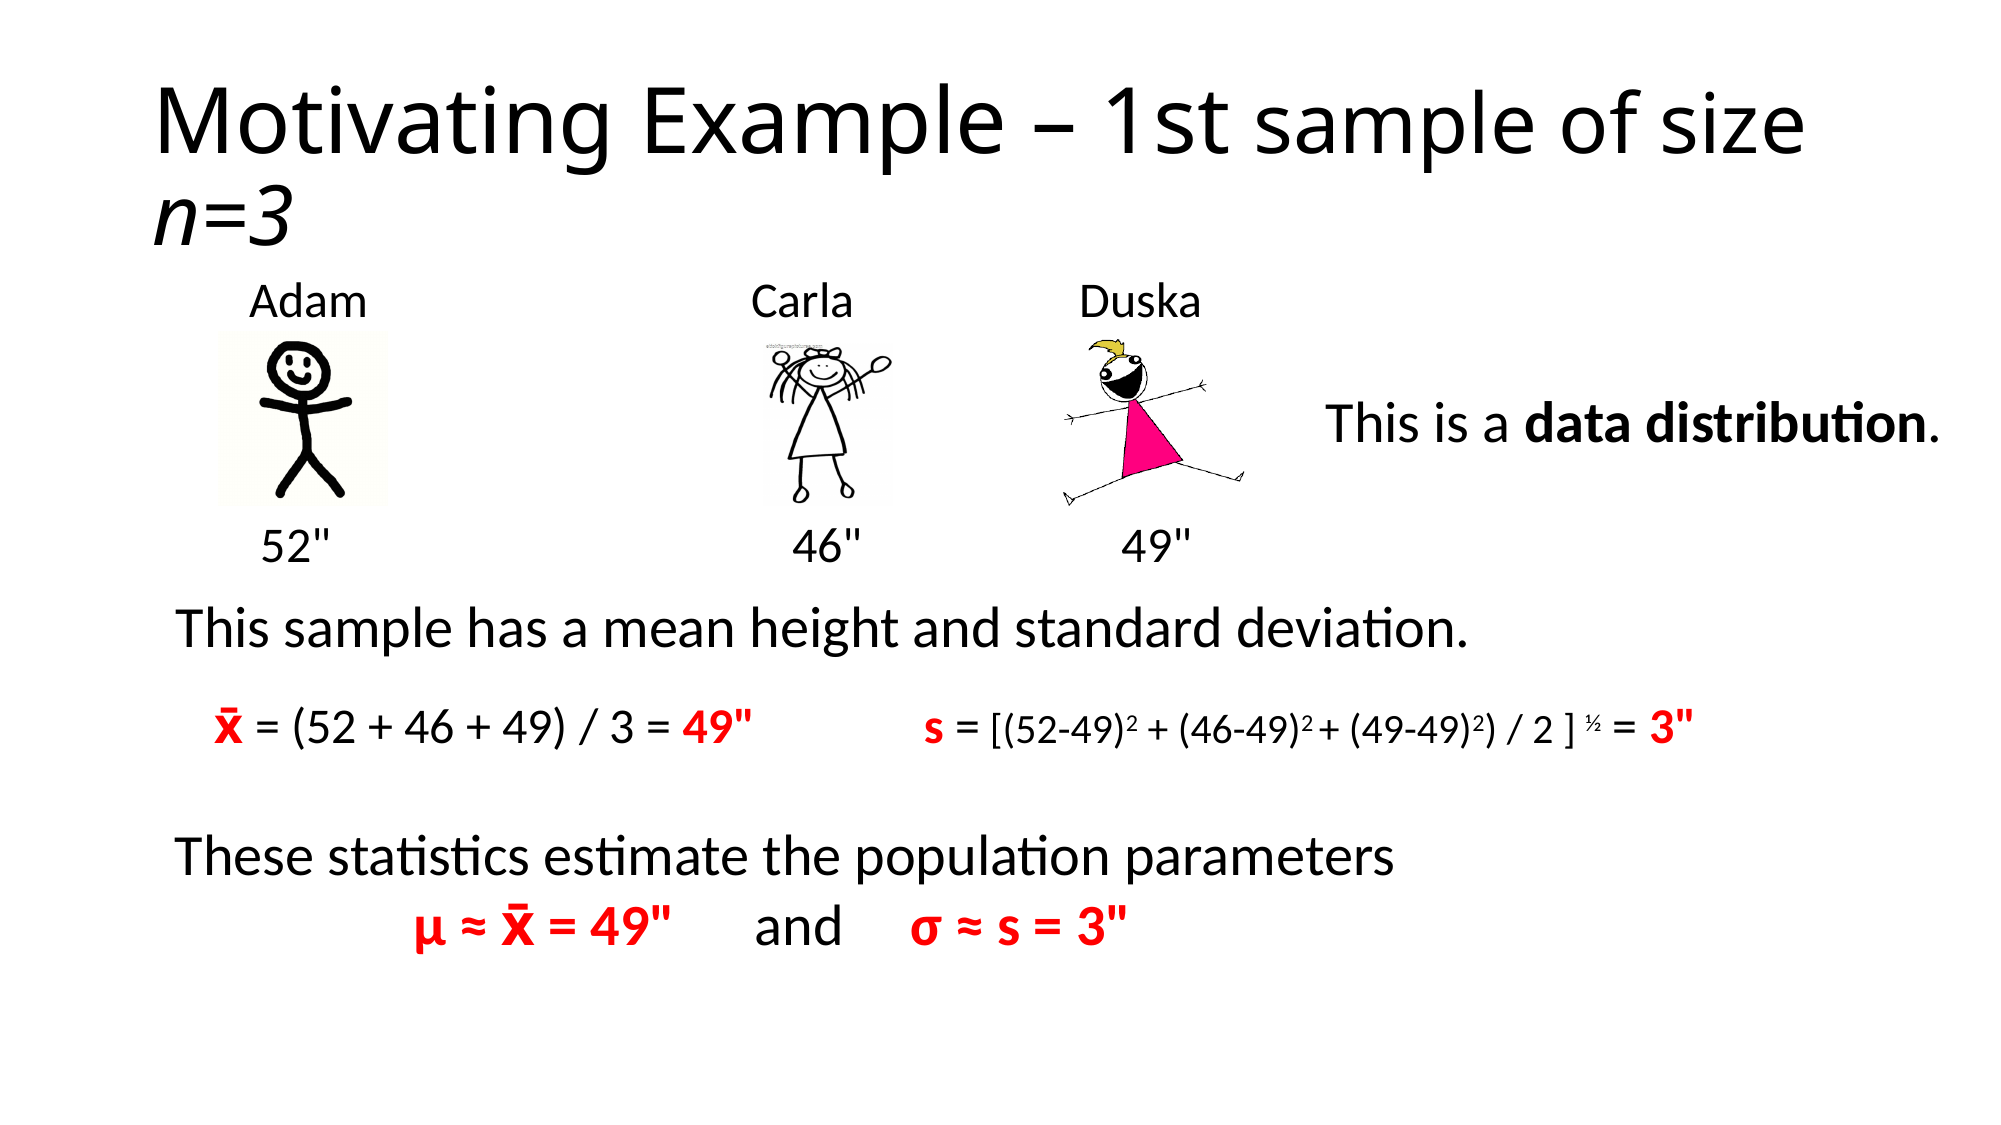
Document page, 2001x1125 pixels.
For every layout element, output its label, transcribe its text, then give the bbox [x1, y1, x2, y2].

text_box This sample has a mean height and standard deviation. [160, 581, 1576, 667]
text_box This is a data distribution. [1408, 376, 2000, 462]
text_box x̄ = (52 + 46 + 49) / 3 = 49" [199, 686, 823, 762]
title Motivating Example – 1st sample of size n=3 [137, 59, 1863, 278]
text_box s = [(52-49)2 + (46-49)2 + (49-49)2) / 2 ] ½ = 3" [909, 686, 1912, 762]
text_box These statistics estimate the population parameters μ ≈ x̄ = 49" and σ ≈ s = 3" [160, 809, 1524, 965]
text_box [218, 260, 1408, 582]
